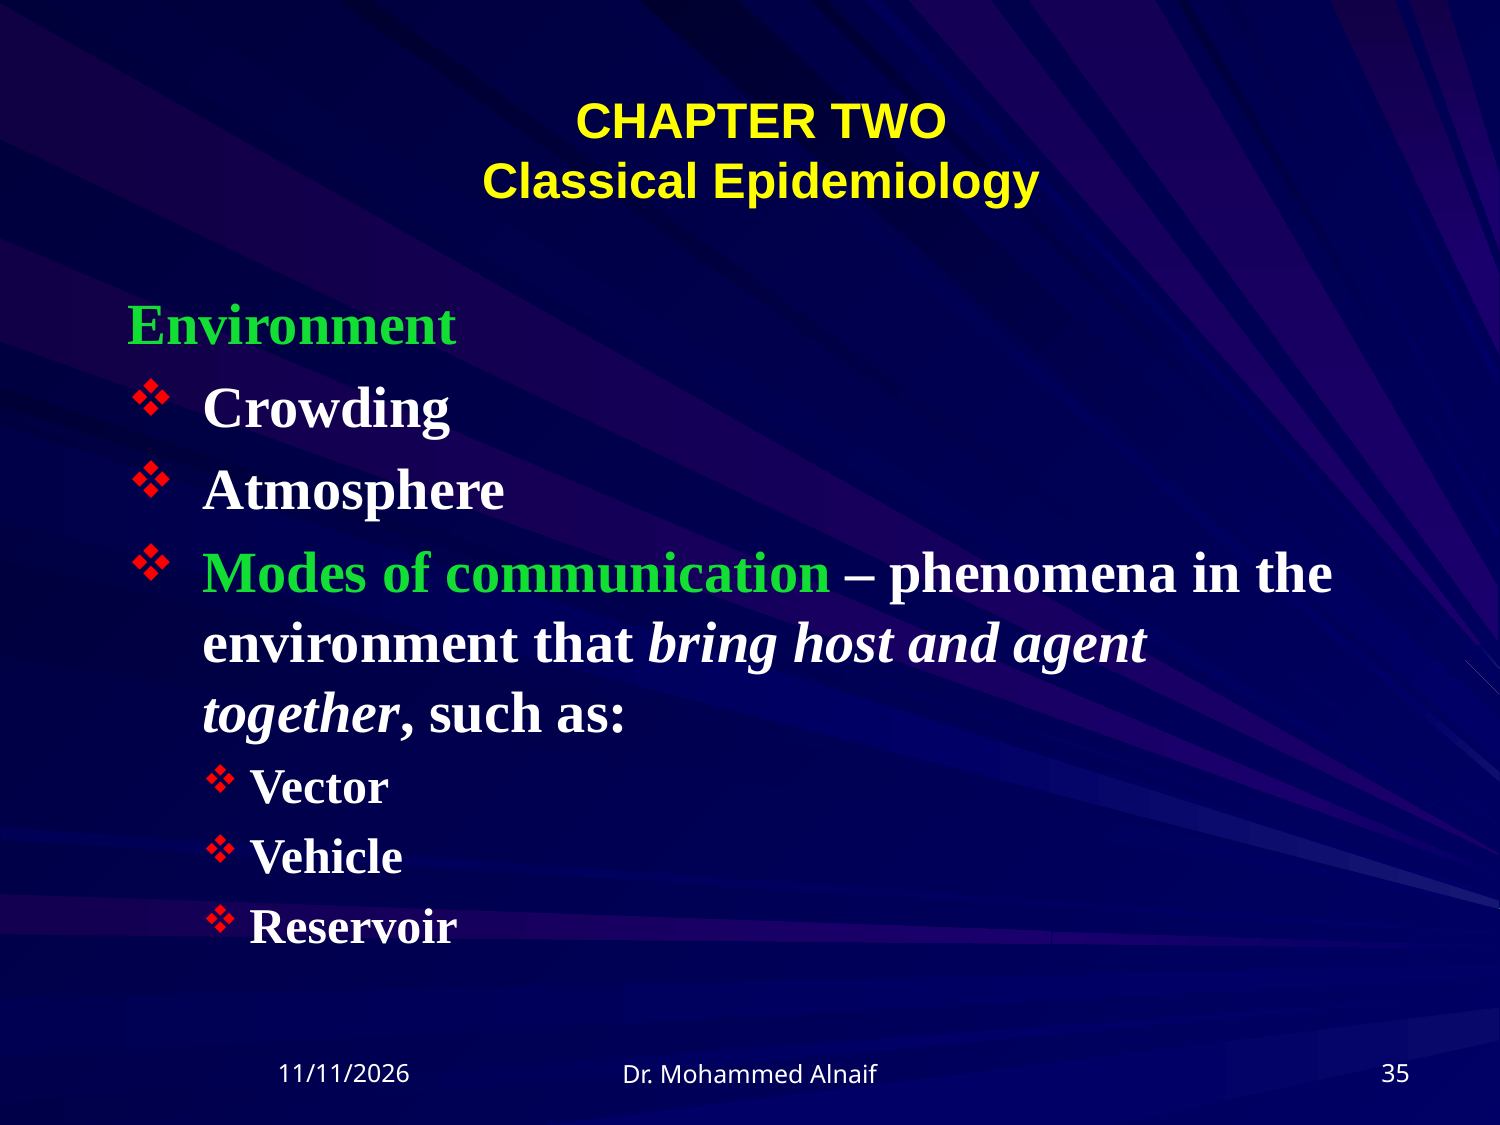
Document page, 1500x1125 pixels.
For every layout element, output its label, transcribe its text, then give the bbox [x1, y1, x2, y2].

title CHAPTER TWO Classical Epidemiology [123, 54, 1400, 243]
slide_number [74, 1023, 426, 1100]
slide_number 35 [1074, 1023, 1426, 1100]
list Environment Crowding Atmosphere Modes of communication – phenomena in the environment that bring host and agent together, such as: Vector Vehicle Reservoir [112, 278, 1388, 1001]
footer Dr. Mohammed Alnaif [512, 1024, 988, 1101]
